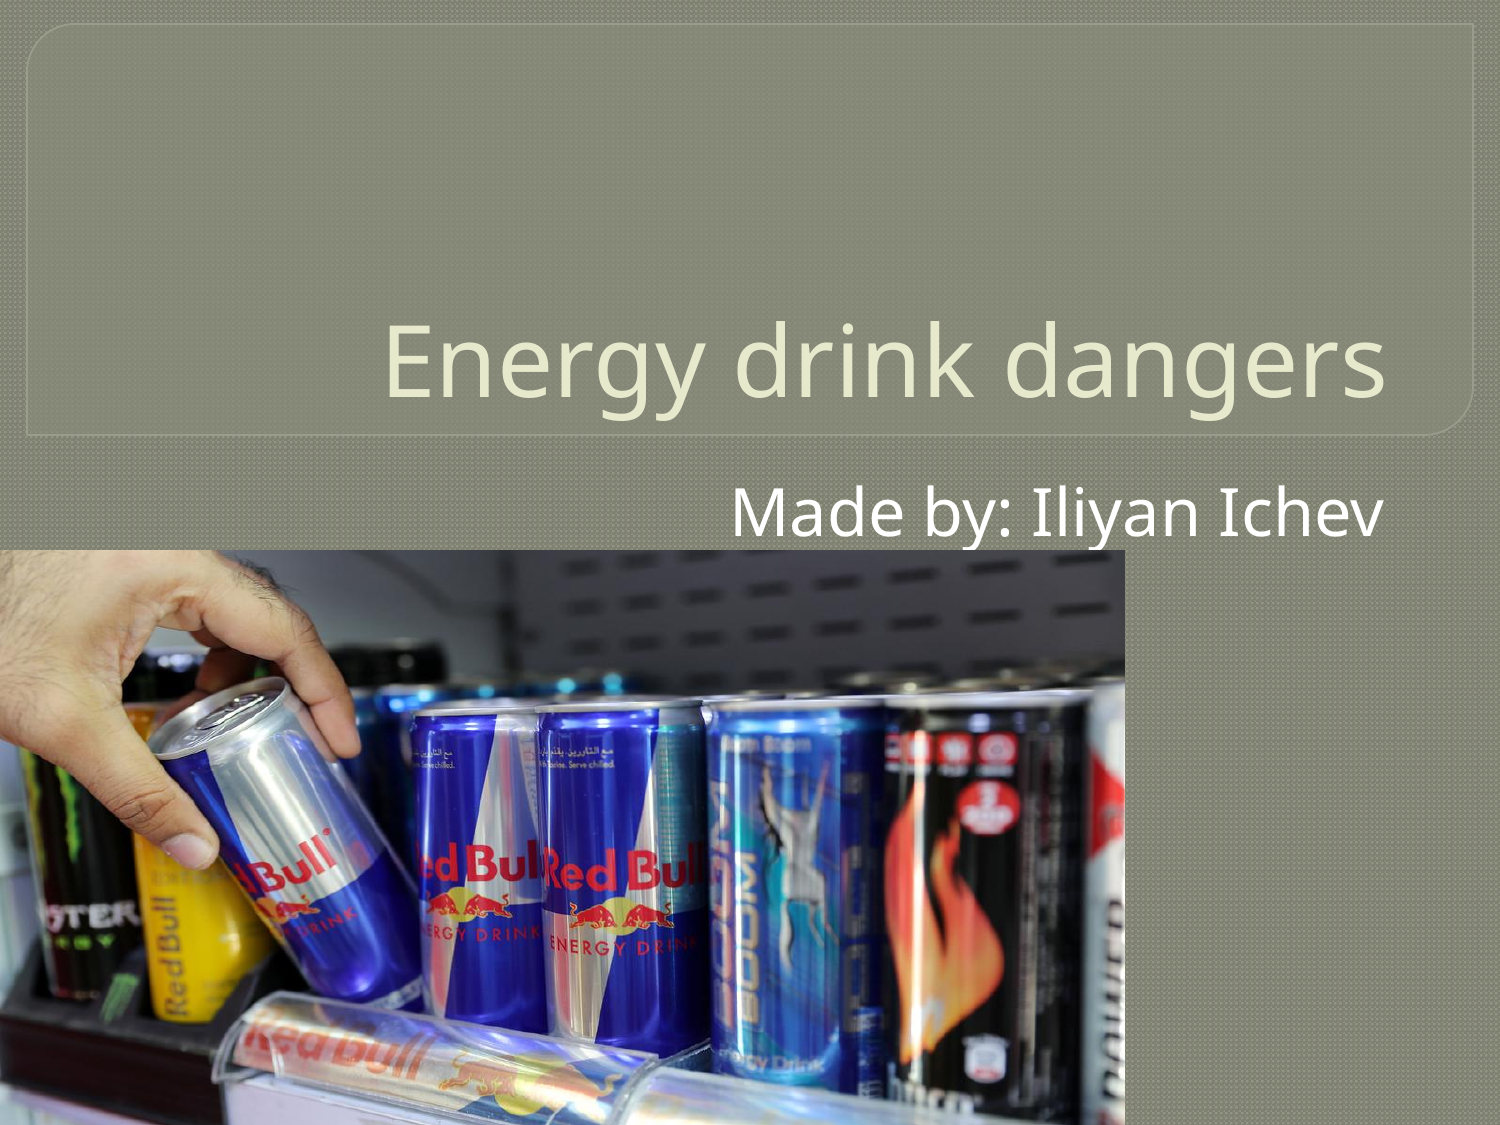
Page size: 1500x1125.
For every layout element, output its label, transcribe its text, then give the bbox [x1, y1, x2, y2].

picture [0, 550, 1126, 1125]
subtitle Made by: Iliyan Ichev [350, 462, 1427, 750]
title Energy drink dangers [76, 62, 1427, 425]
